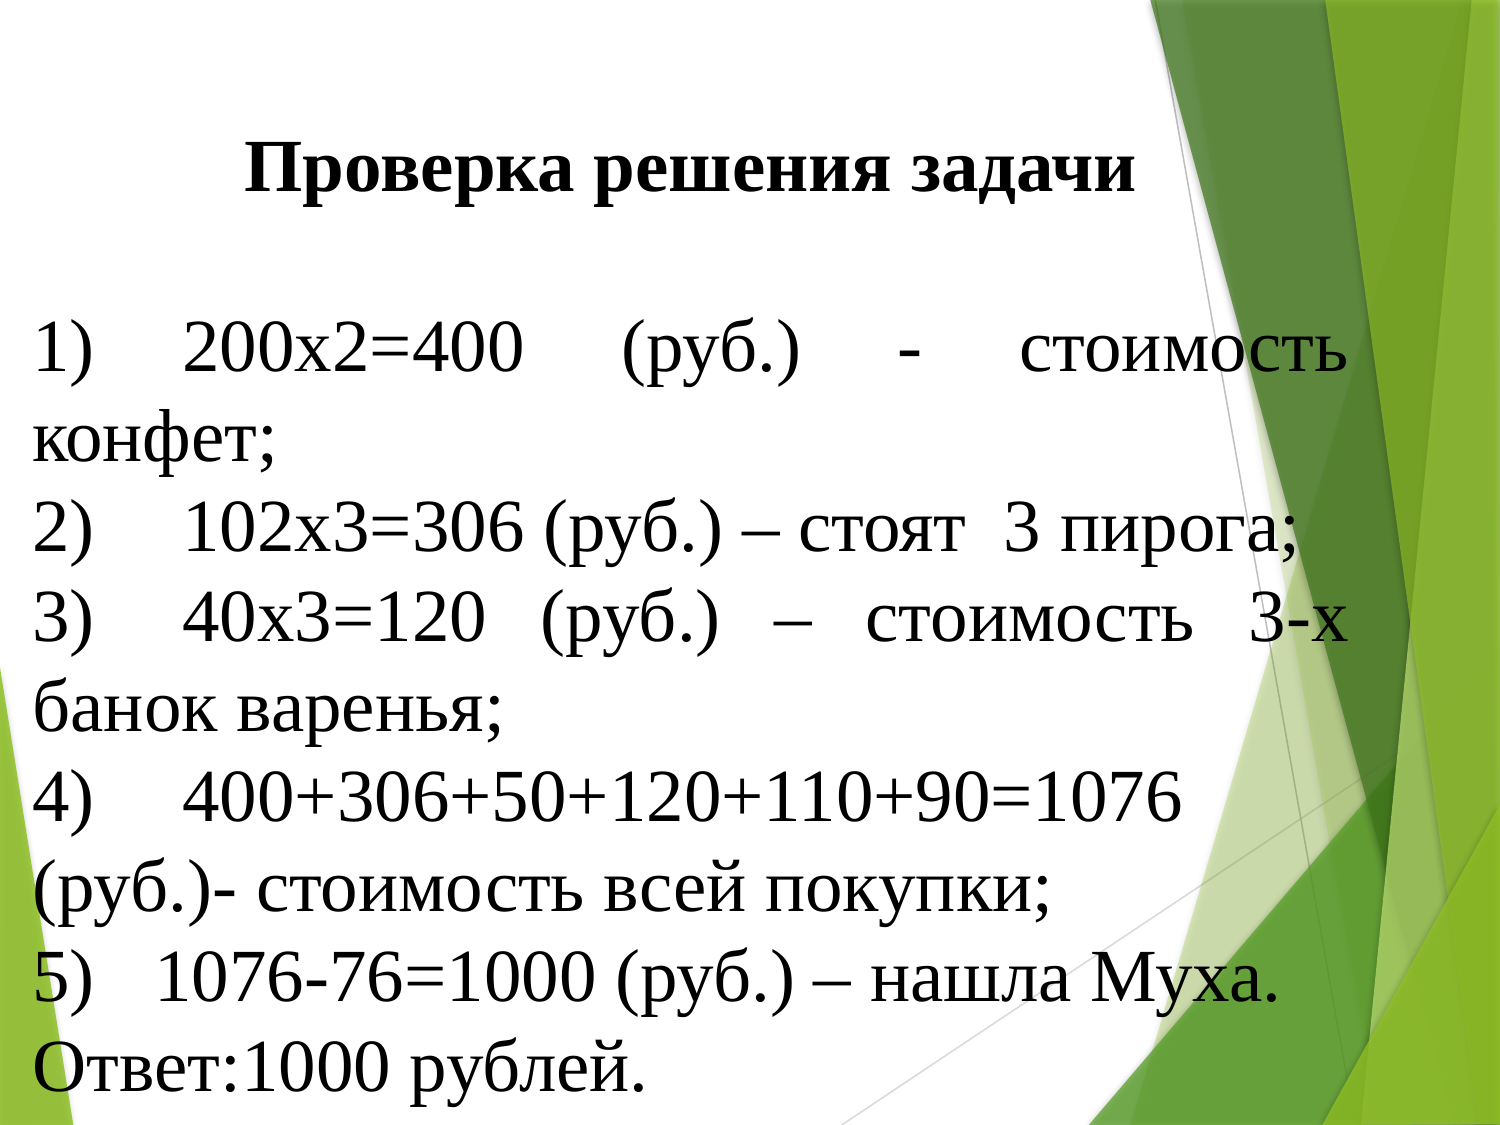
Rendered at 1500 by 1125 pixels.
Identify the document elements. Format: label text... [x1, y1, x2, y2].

text_box Проверка решения задачи 1) 200х2=400 (руб.) - стоимость конфет; 2) 102х3=306 (руб.) – стоят 3 пирога; 3) 40х3=120 (руб.) – стоимость 3-х банок варенья; 4) 400+306+50+120+110+90=1076 (руб.)- стоимость всей покупки; 1076-76=1000 (руб.) – нашла Муха. Ответ:1000 рублей. [17, 19, 1365, 1114]
